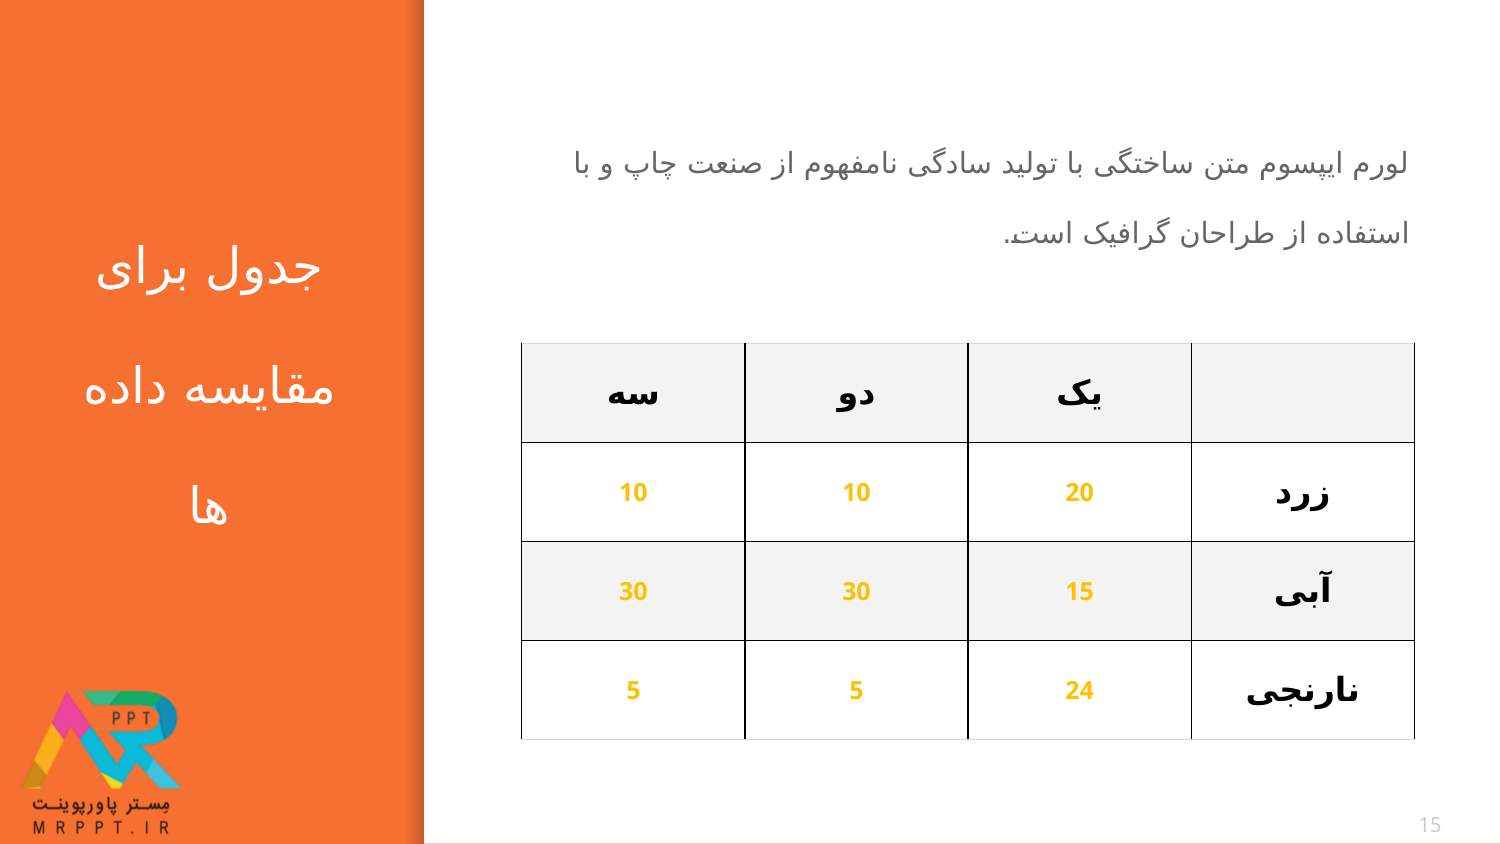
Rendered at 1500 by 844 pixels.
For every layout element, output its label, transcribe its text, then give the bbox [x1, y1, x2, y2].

table_header یک [969, 344, 1191, 442]
table_cell زرد [1192, 443, 1414, 541]
table_cell 10 [522, 443, 744, 541]
table_header سه [522, 344, 744, 442]
table_cell 30 [522, 542, 744, 640]
slide_number 15 [1403, 779, 1494, 844]
list لورم ایپسوم متن ساختگی با تولید سادگی نامفهوم از صنعت چاپ و با استفاده از طراحان گرافیک است. [506, 94, 1425, 269]
table_cell نارنجی [1192, 641, 1414, 739]
table_cell 24 [969, 641, 1191, 739]
table_cell 10 [746, 443, 967, 541]
table_cell 20 [969, 443, 1191, 541]
table_cell 5 [746, 641, 967, 739]
title جدول برای مقایسه داده ها [41, 158, 378, 812]
table_header دو [746, 344, 967, 442]
table_cell 30 [746, 542, 967, 640]
table_cell 15 [969, 542, 1191, 640]
table_cell 5 [522, 641, 744, 739]
table_cell آبی [1192, 542, 1414, 640]
picture [0, 682, 201, 844]
table_header [1192, 344, 1414, 442]
